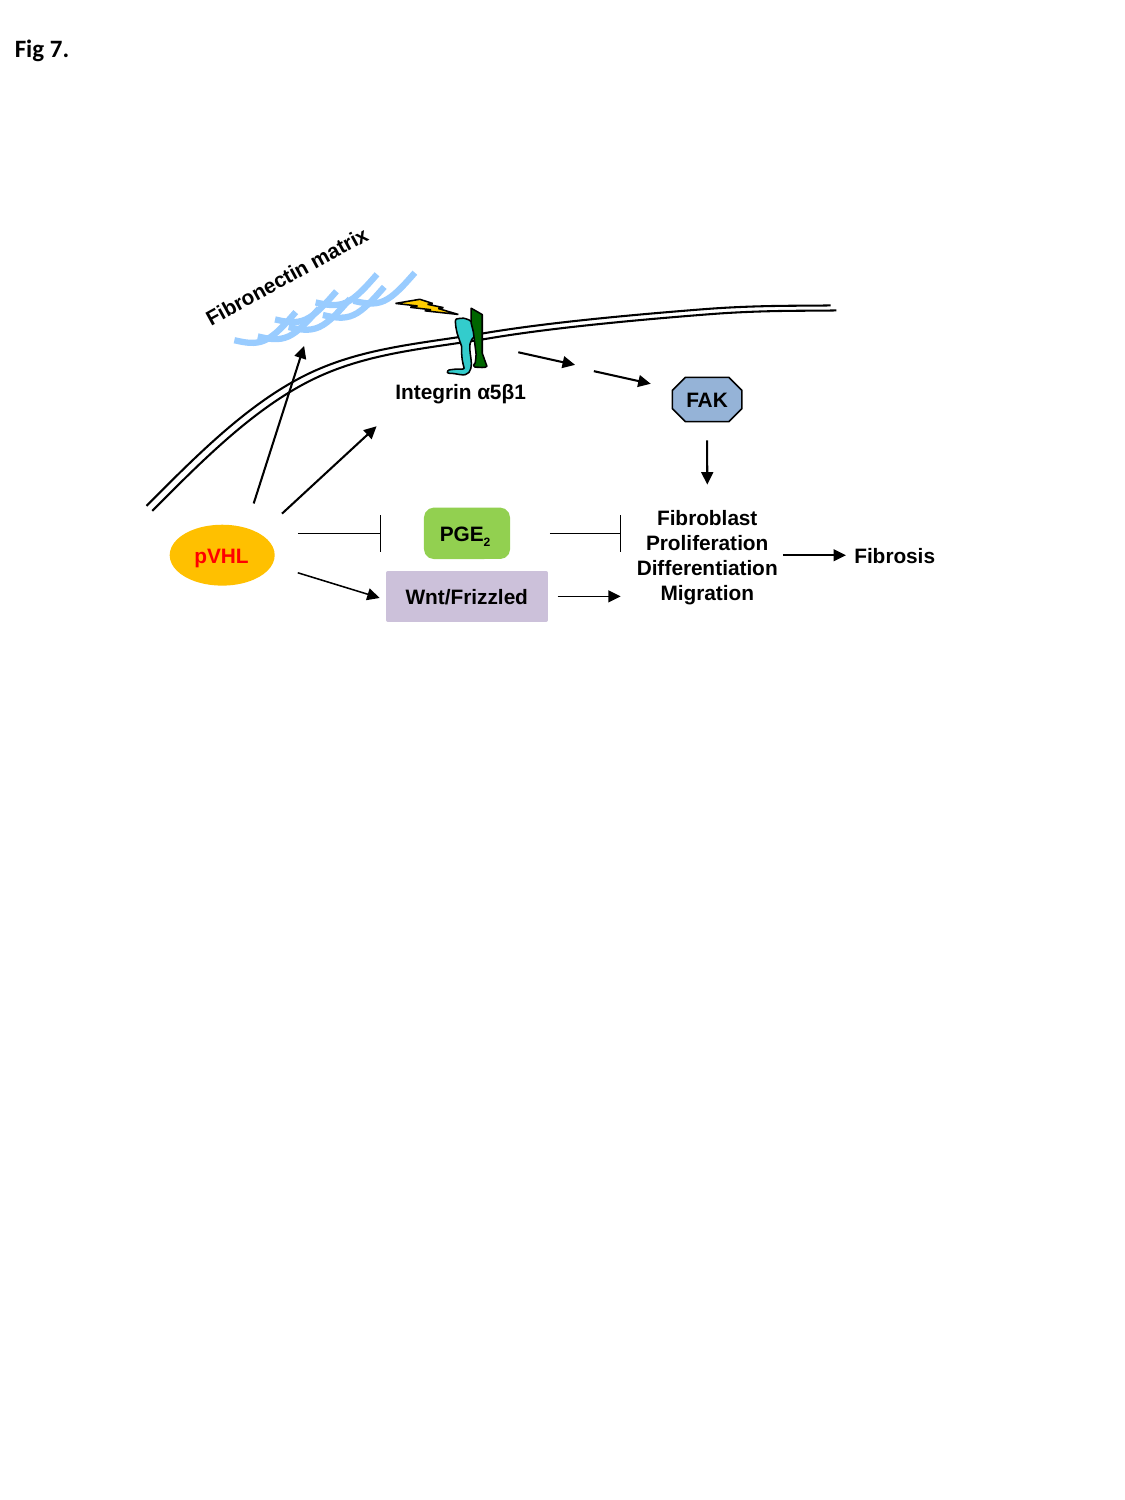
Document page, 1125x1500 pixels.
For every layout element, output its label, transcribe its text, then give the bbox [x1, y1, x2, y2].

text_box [146, 252, 957, 621]
text_box Fig 7. [0, 24, 963, 70]
